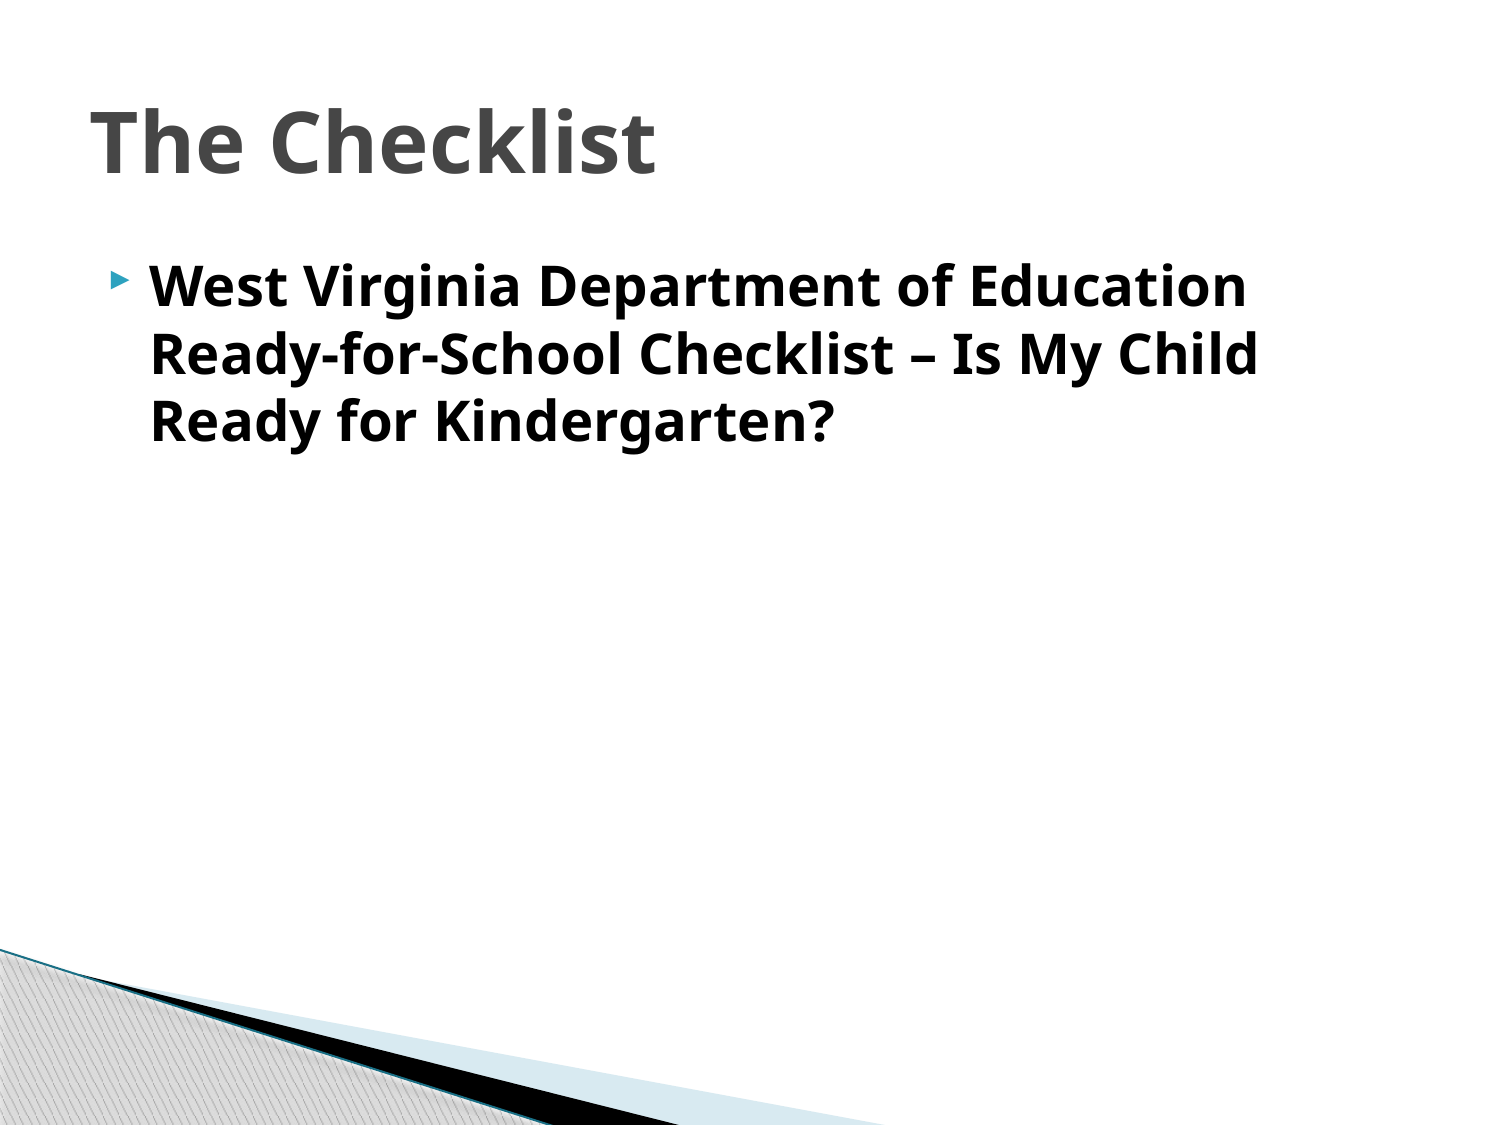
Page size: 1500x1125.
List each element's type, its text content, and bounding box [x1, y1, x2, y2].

list West Virginia Department of Education Ready-for-School Checklist – Is My Child Ready for Kindergarten? [75, 243, 1425, 986]
title The Checklist [75, 45, 1425, 233]
